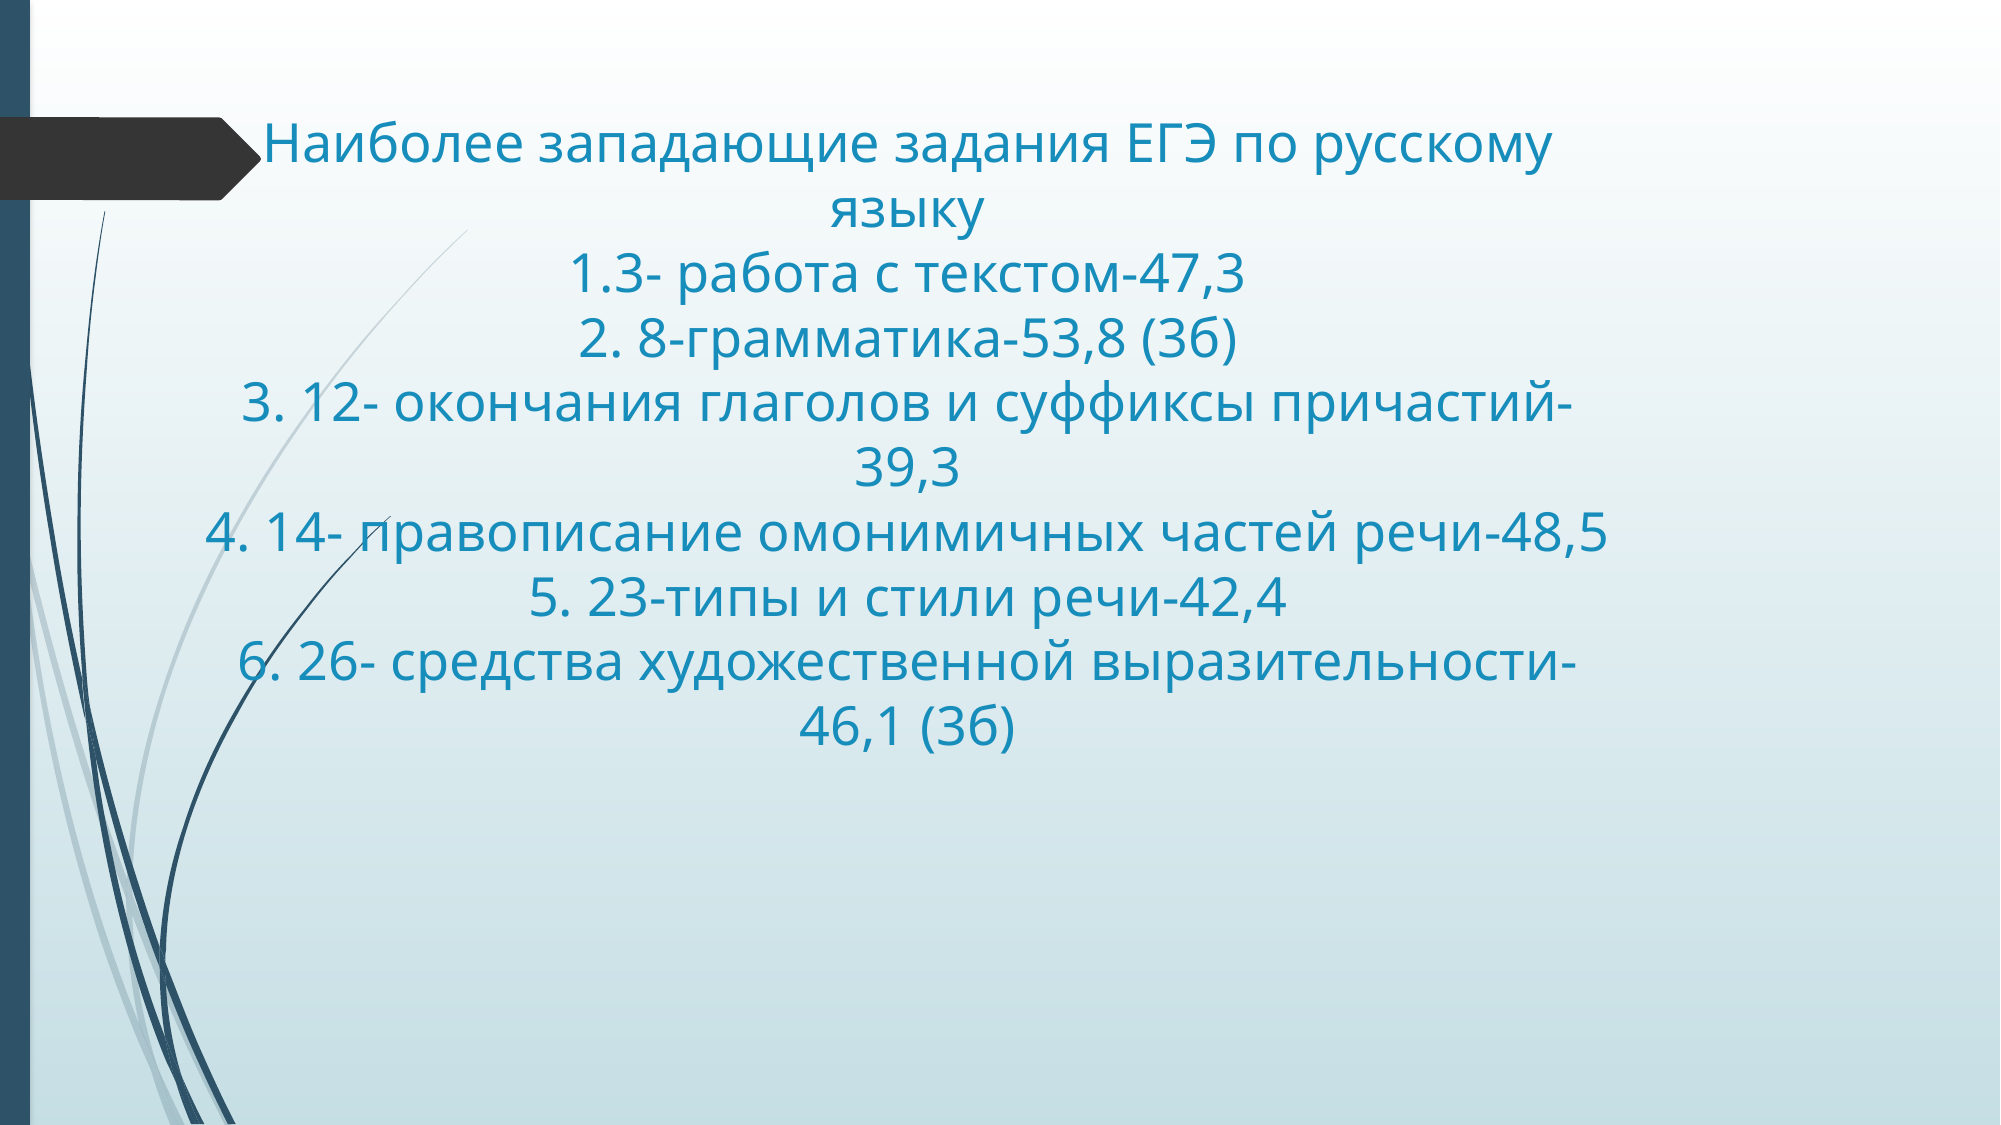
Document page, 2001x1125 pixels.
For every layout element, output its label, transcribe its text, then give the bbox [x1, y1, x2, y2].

title Наиболее западающие задания ЕГЭ по русскому языку 1.3- работа с текстом-47,3 2. 8-грамматика-53,8 (3б) 3. 12- окончания глаголов и суффиксы причастий-39,3 4. 14- правописание омонимичных частей речи-48,5 5. 23-типы и стили речи-42,4 6. 26- средства художественной выразительности-46,1 (3б) [187, 101, 1629, 782]
